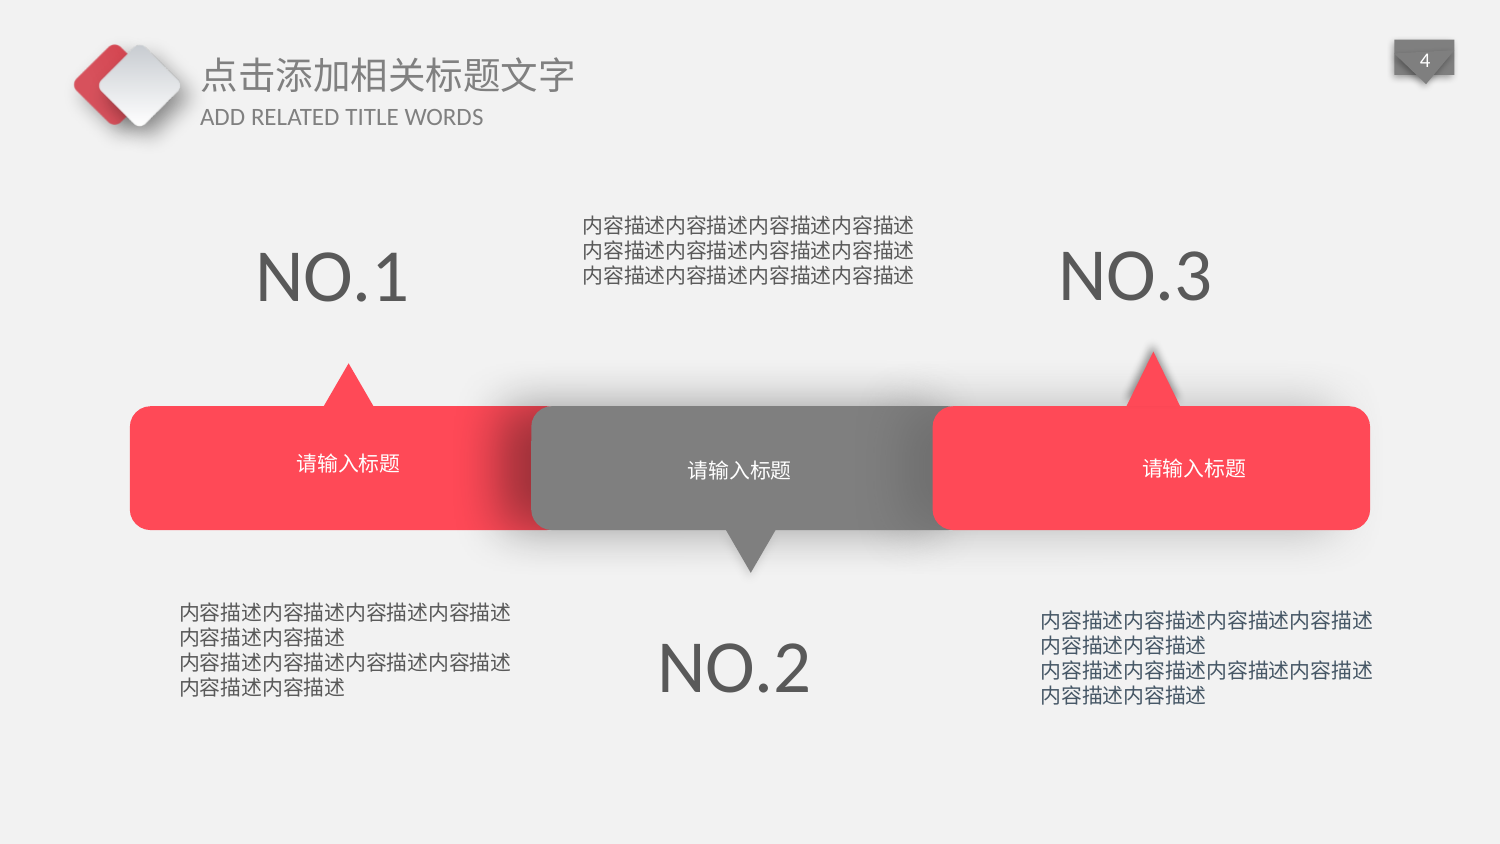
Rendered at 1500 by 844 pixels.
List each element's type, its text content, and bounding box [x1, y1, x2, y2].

text_box NO.1 [240, 218, 425, 324]
text_box 内容描述内容描述内容描述内容描述内容描述内容描述 内容描述内容描述内容描述内容描述内容描述内容描述 [164, 592, 532, 708]
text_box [129, 351, 1371, 574]
text_box 内容描述内容描述内容描述内容描述内容描述内容描述内容描述内容描述内容描述内容描述内容描述内容描述 [567, 205, 935, 321]
text_box NO.3 [1043, 218, 1228, 324]
picture [89, 35, 190, 136]
text_box NO.2 [642, 609, 827, 715]
text_box 内容描述内容描述内容描述内容描述内容描述内容描述 内容描述内容描述内容描述内容描述内容描述内容描述 [1025, 600, 1393, 716]
